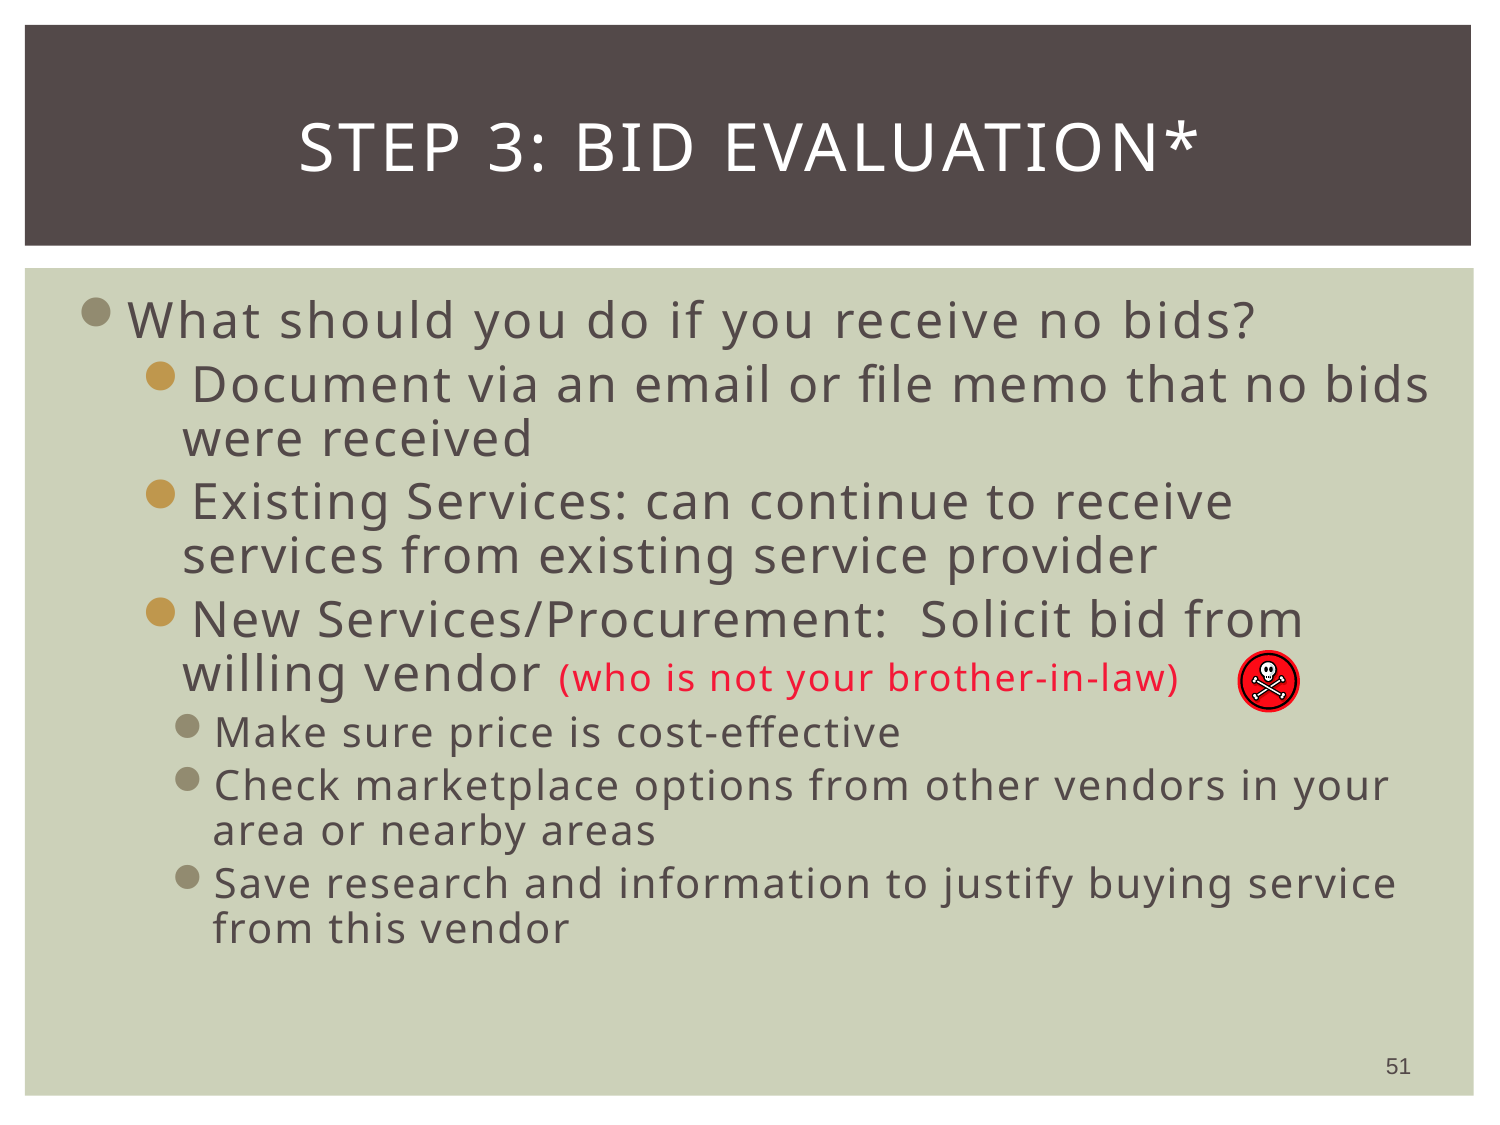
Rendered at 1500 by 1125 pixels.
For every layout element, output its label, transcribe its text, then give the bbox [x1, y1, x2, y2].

picture [1237, 649, 1301, 713]
slide_number 51 [1349, 1041, 1448, 1089]
title Step 3: Bid Evaluation* [62, 58, 1438, 232]
list What should you do if you receive no bids? Document via an email or file memo that no bids were received Existing Services: can continue to receive services from existing service provider New Services/Procurement: Solicit bid from willing vendor (who is not your brother-in-law) Make sure price is cost-effective Check marketplace options from other vendors in your area or nearby areas Save research and information to justify buying service from this vendor [62, 287, 1463, 1125]
